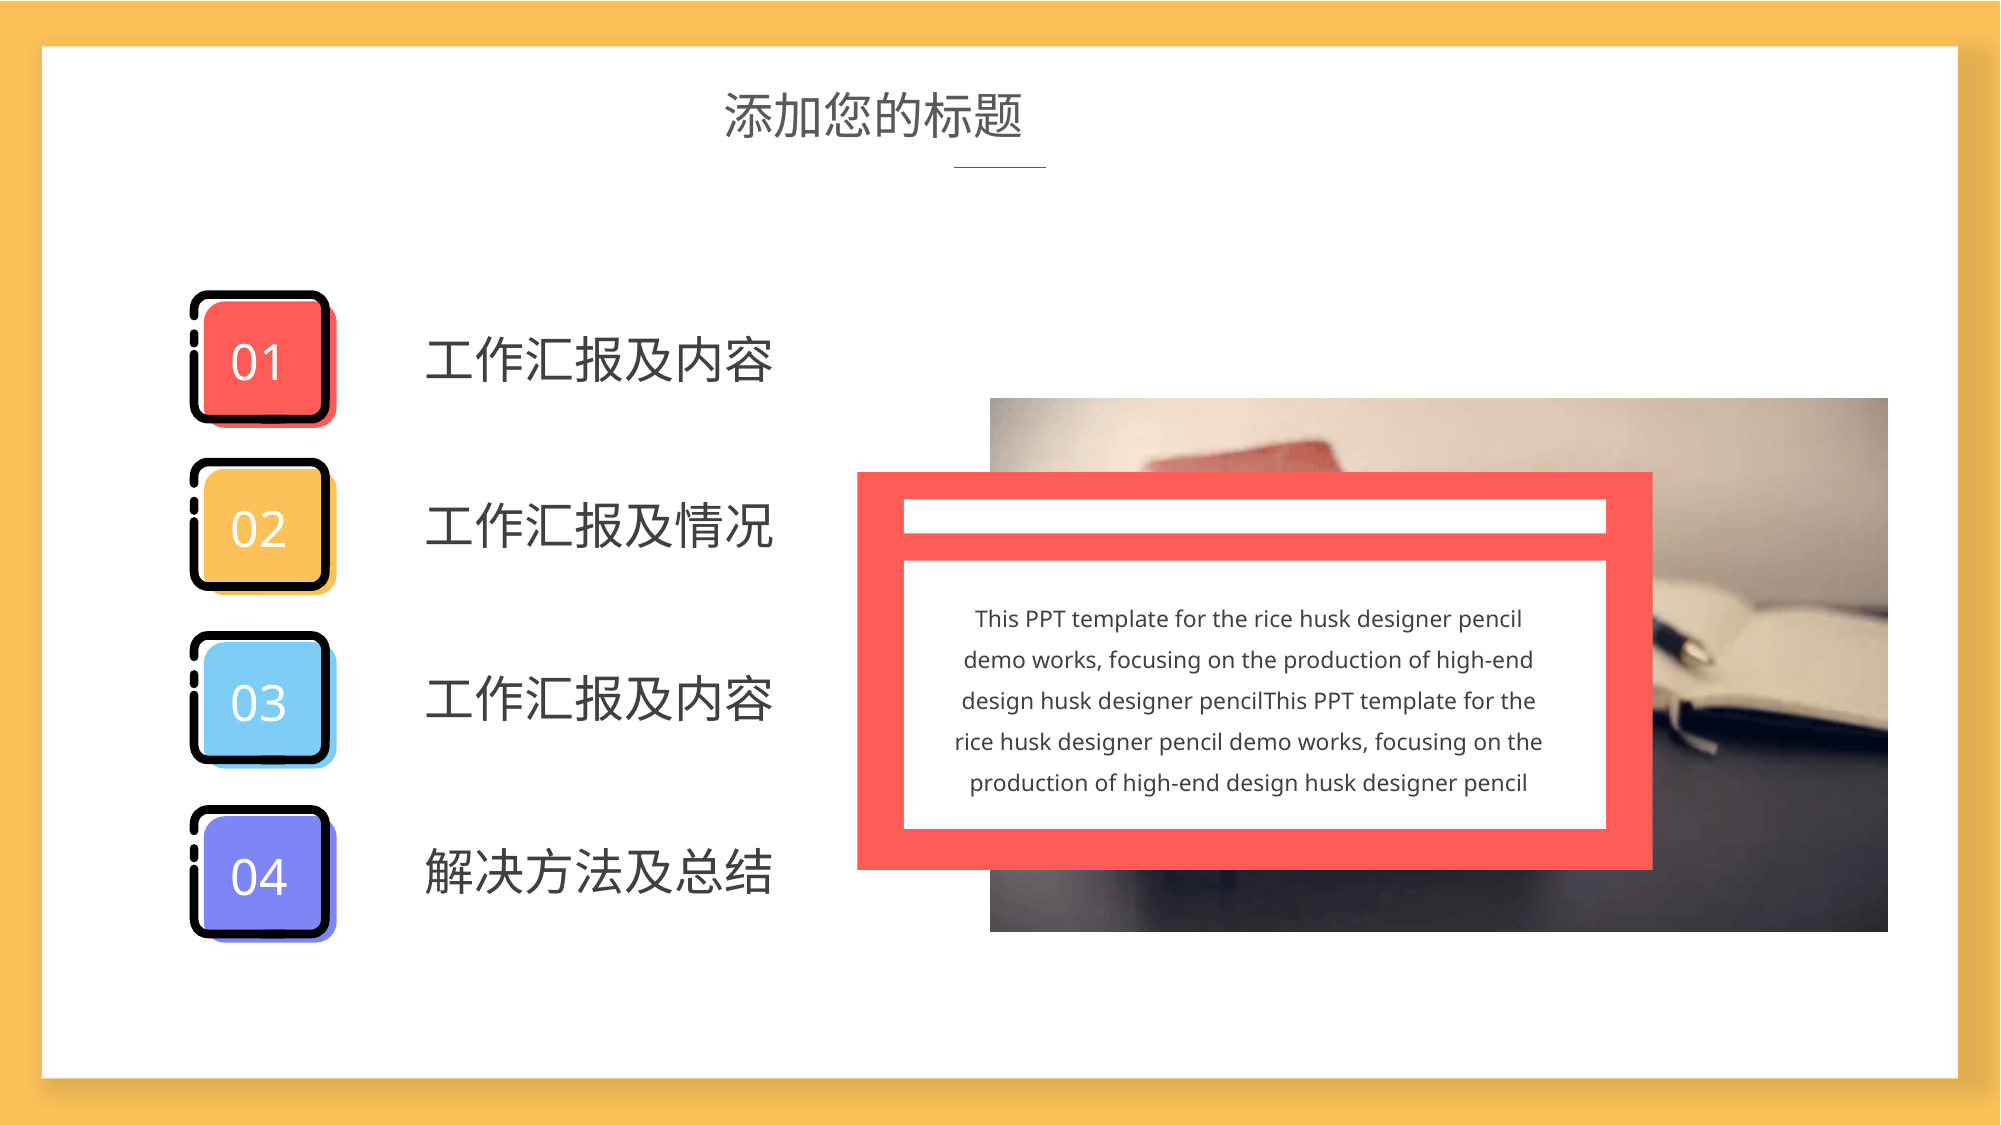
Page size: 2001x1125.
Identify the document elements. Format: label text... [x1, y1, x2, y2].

picture [990, 398, 1888, 932]
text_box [194, 635, 337, 769]
text_box 添加您的标题 [708, 77, 1292, 153]
text_box [903, 560, 990, 830]
text_box [856, 471, 990, 871]
text_box 工作汇报及内容 [409, 320, 816, 396]
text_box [194, 809, 337, 943]
text_box [903, 498, 990, 534]
text_box 工作汇报及情况 [409, 487, 816, 563]
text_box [194, 462, 337, 596]
text_box This PPT template for the rice husk designer pencil demo works, focusing on the production of high-end design husk designer pencilThis PPT template for the rice husk designer pencil demo works, focusing on the production of high-end design husk designer pencil [927, 583, 990, 804]
text_box 工作汇报及内容 [409, 659, 816, 735]
text_box 解决方法及总结 [409, 832, 812, 908]
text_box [194, 294, 337, 428]
